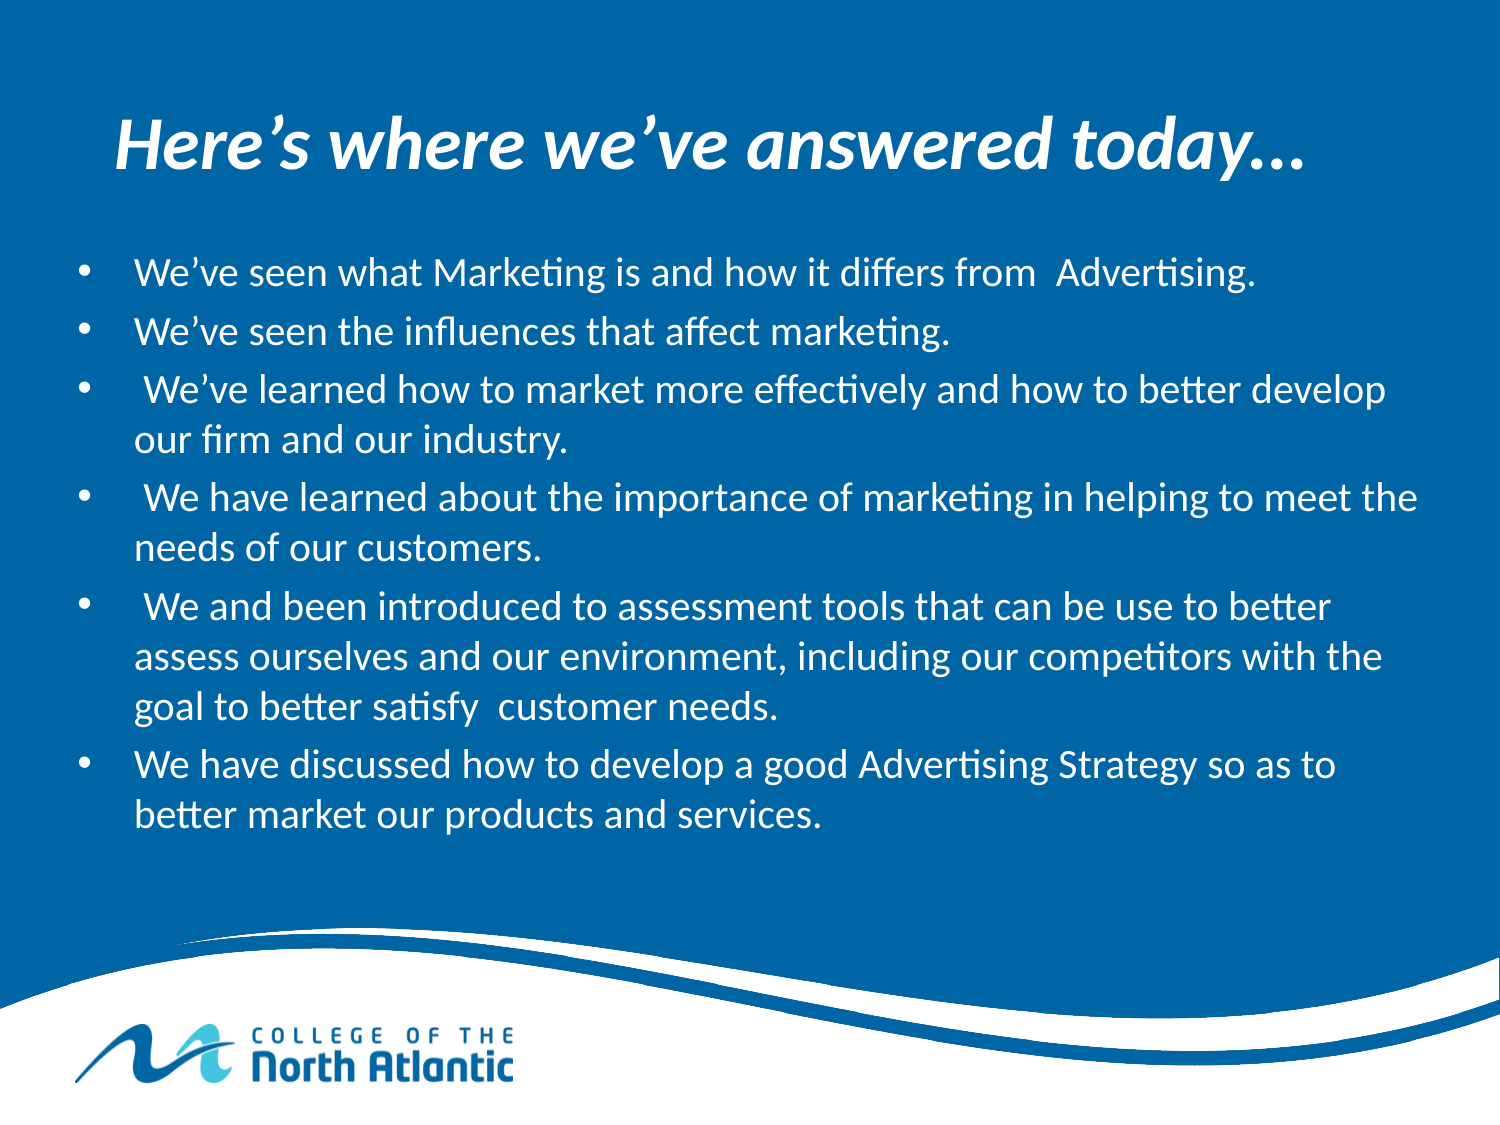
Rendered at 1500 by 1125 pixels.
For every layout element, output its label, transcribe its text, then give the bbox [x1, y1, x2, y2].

list We’ve seen what Marketing is and how it differs from Advertising. We’ve seen the influences that affect marketing. We’ve learned how to market more effectively and how to better develop our firm and our industry. We have learned about the importance of marketing in helping to meet the needs of our customers. We and been introduced to assessment tools that can be use to better assess ourselves and our environment, including our competitors with the goal to better satisfy customer needs. We have discussed how to develop a good Advertising Strategy so as to better market our products and services. [62, 237, 1450, 915]
picture [0, 928, 1500, 1125]
title Here’s where we’ve answered today... [75, 45, 1350, 233]
